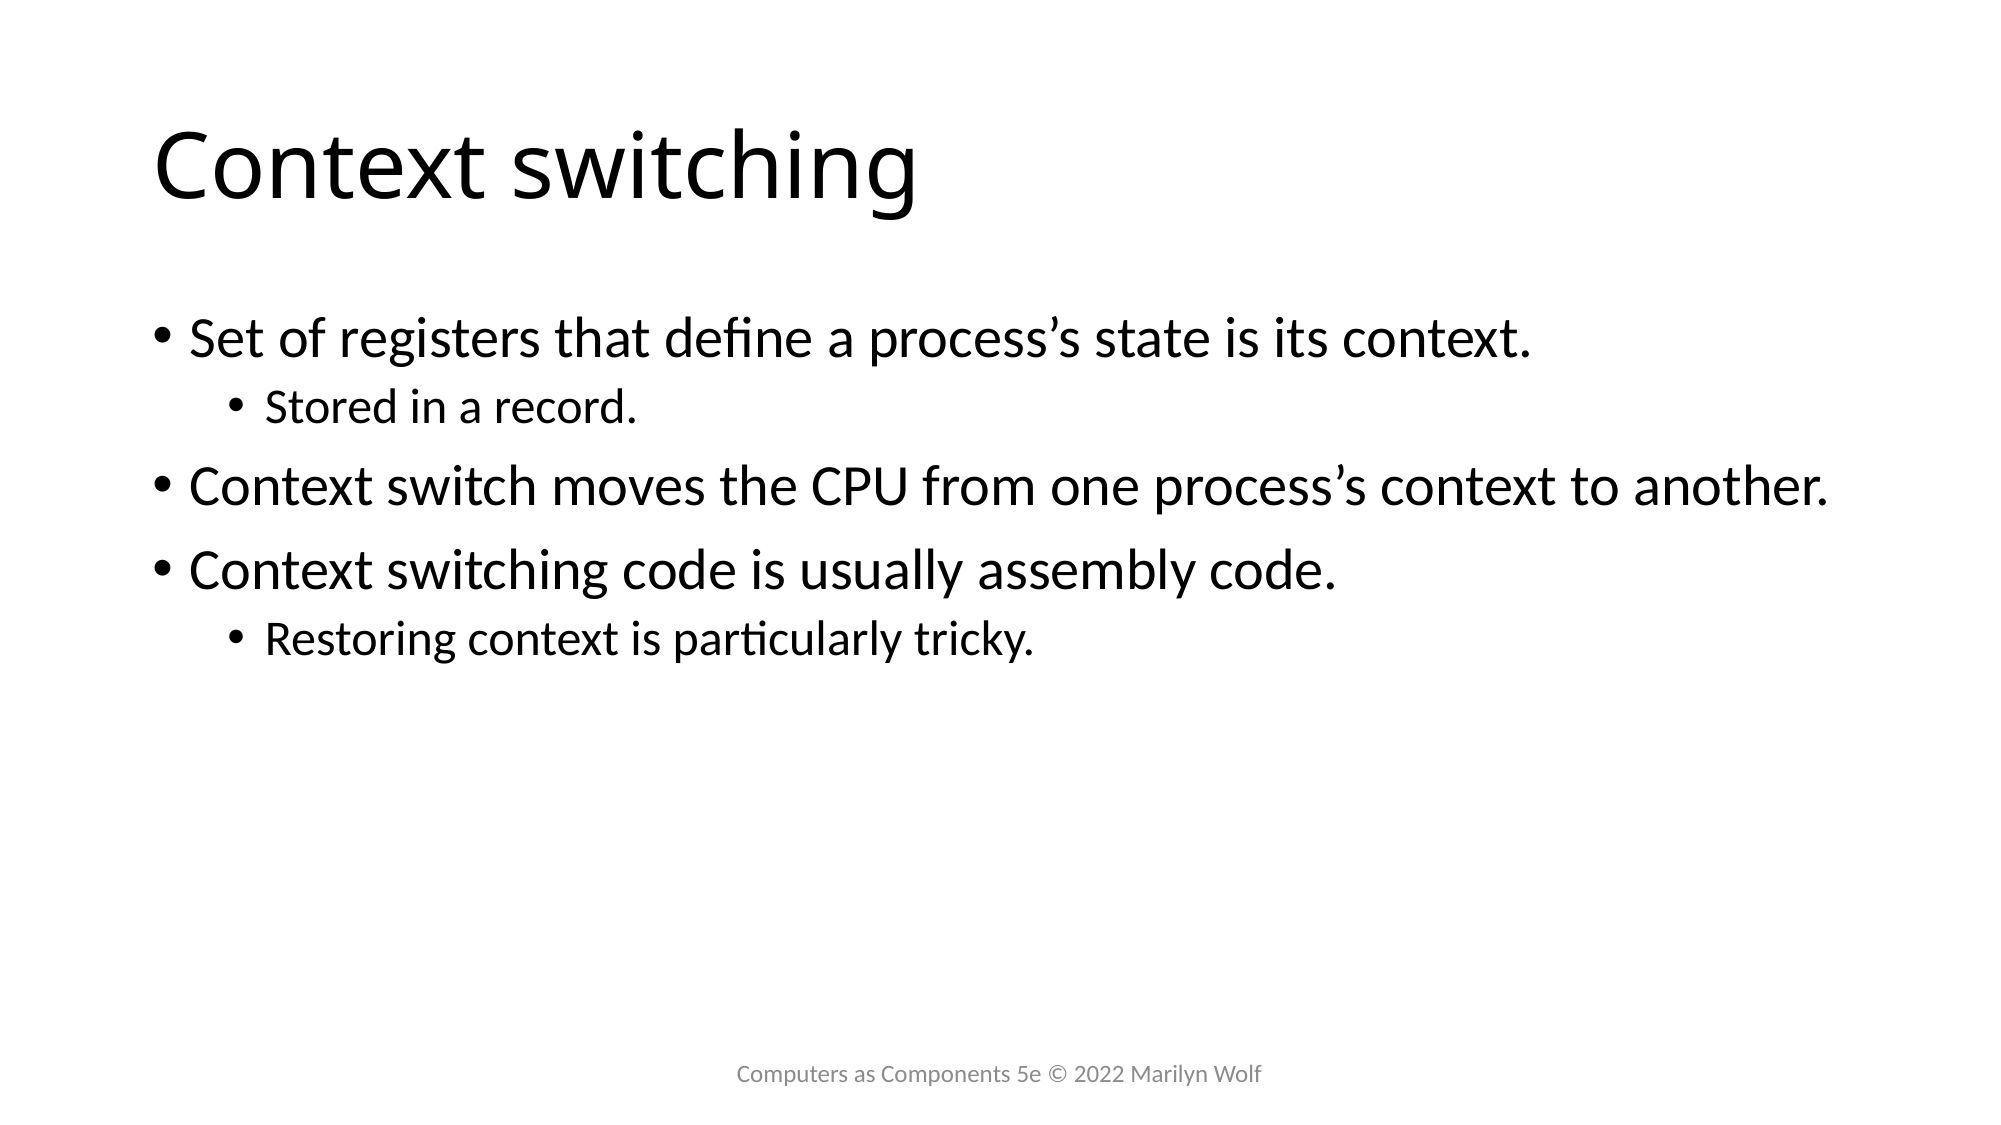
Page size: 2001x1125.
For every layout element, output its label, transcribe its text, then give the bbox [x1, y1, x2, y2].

title Context switching [137, 59, 1863, 278]
list Set of registers that define a process’s state is its context. Stored in a record. Context switch moves the CPU from one process’s context to another. Context switching code is usually assembly code. Restoring context is particularly tricky. [137, 299, 1863, 1014]
footer Computers as Components 5e © 2022 Marilyn Wolf [662, 1042, 1338, 1103]
